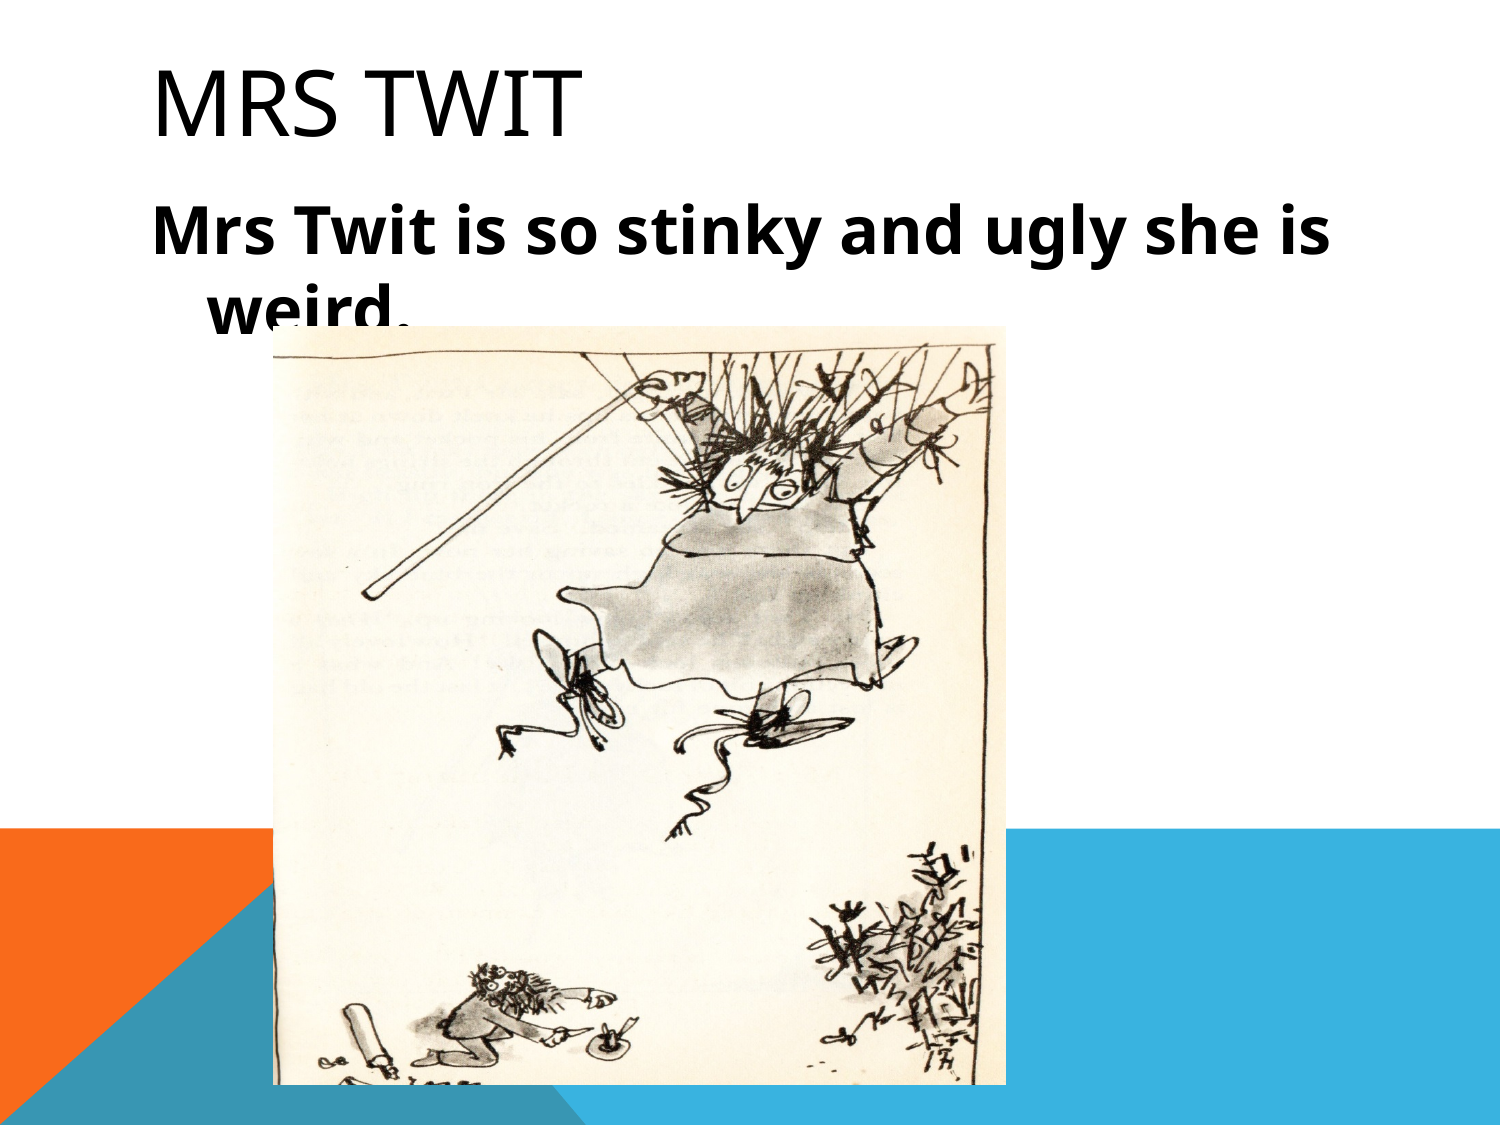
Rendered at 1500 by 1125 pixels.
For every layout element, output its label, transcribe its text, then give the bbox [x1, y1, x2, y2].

list Mrs Twit is so stinky and ugly she is weird. [135, 180, 1369, 768]
picture [272, 325, 1006, 1085]
title MRS TWIT [135, 54, 1370, 145]
